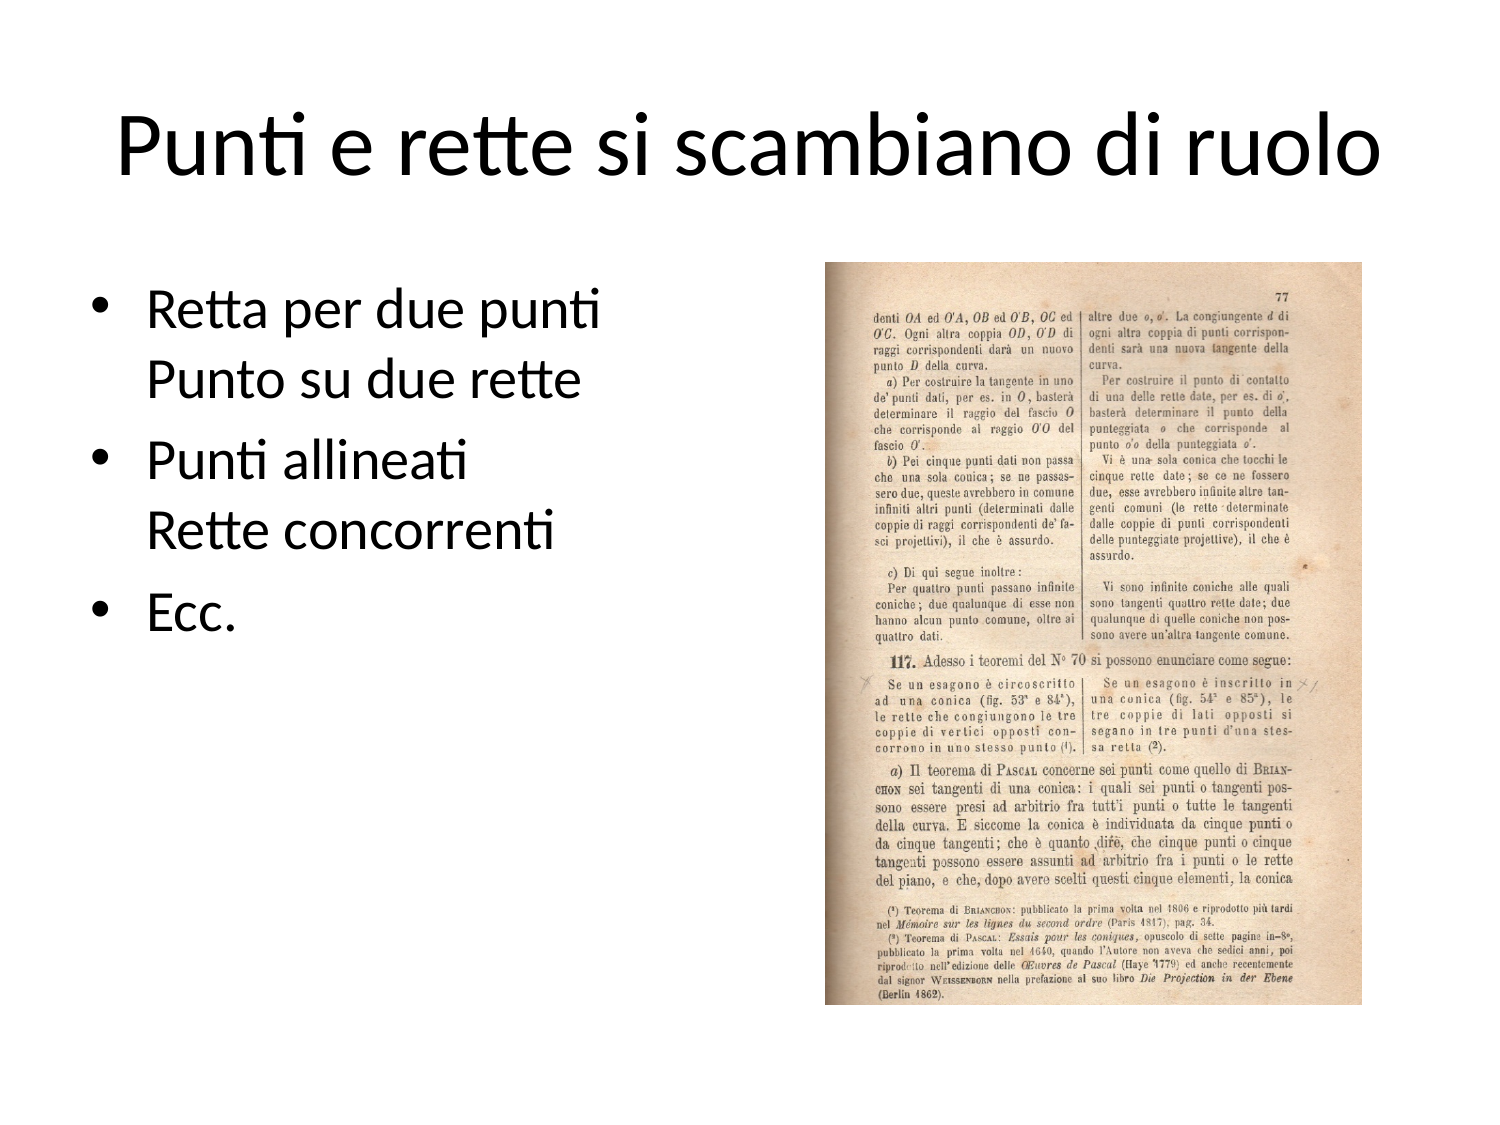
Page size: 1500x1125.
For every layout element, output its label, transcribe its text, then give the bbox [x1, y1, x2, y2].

list Retta per due punti Punto su due rette Punti allineati Rette concorrenti Ecc. [75, 262, 738, 1005]
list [825, 262, 1362, 1006]
title Punti e rette si scambiano di ruolo [75, 45, 1425, 233]
